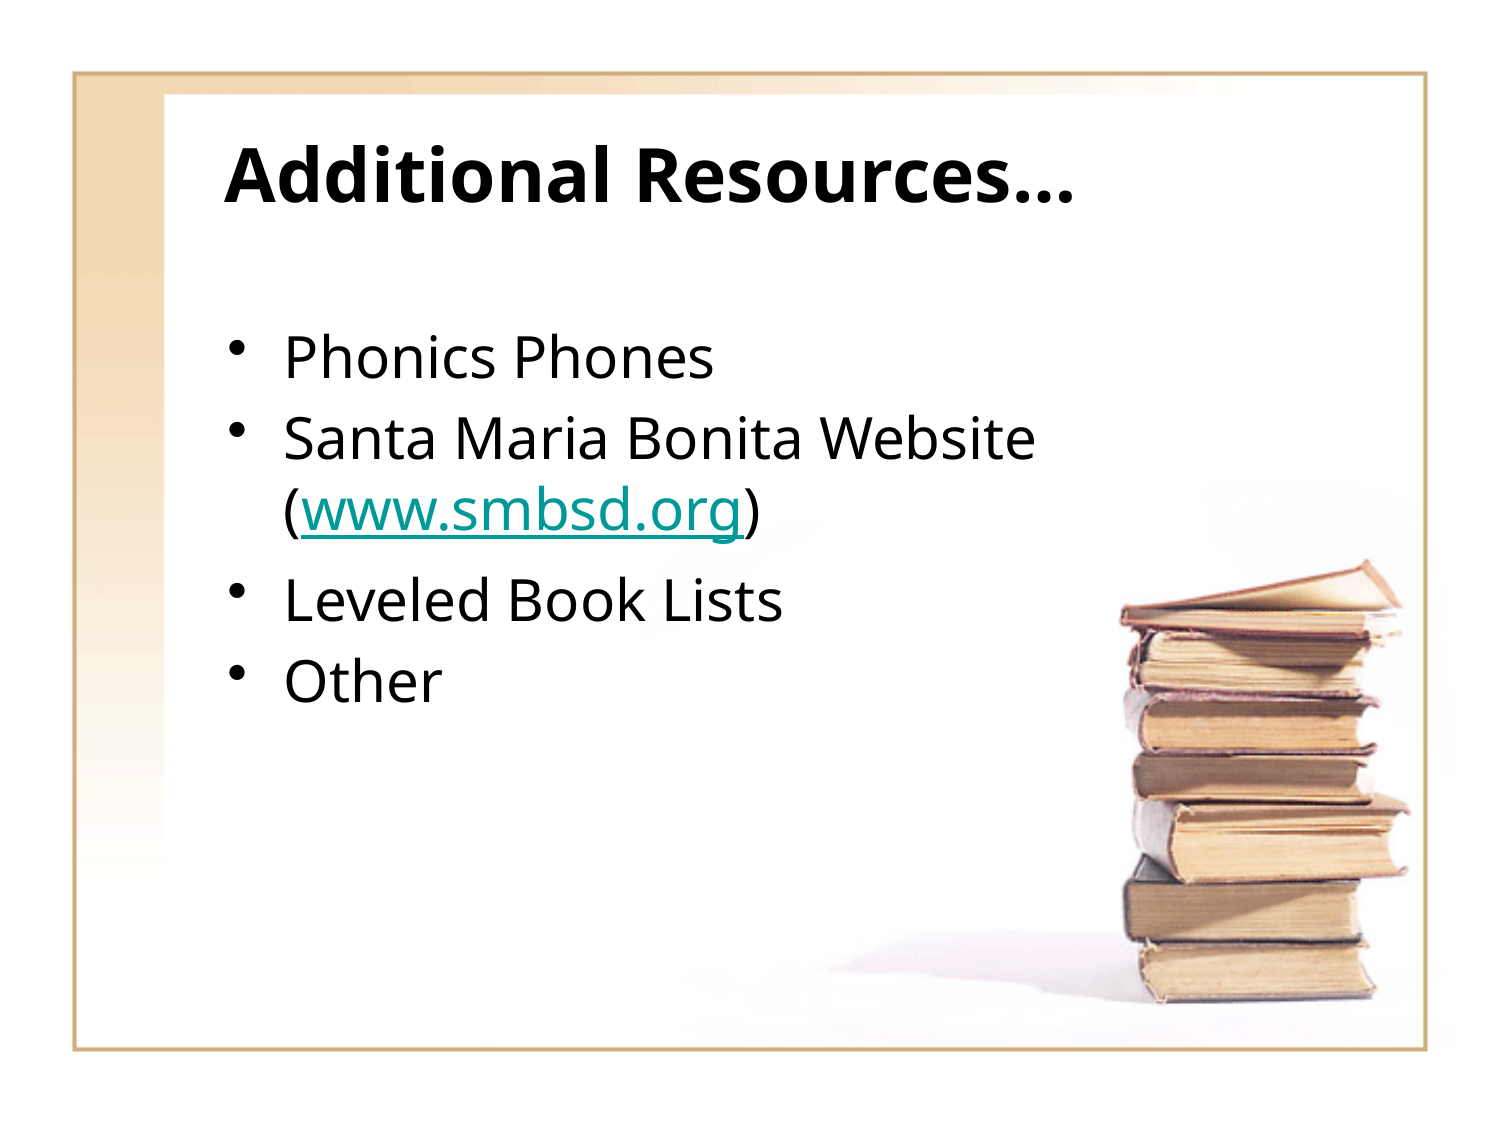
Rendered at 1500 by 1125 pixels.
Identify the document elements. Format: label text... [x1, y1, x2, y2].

list Phonics Phones Santa Maria Bonita Website (www.smbsd.org) Leveled Book Lists Other [212, 312, 1076, 1056]
picture [0, 0, 1500, 1125]
title Additional Resources… [209, 112, 1373, 233]
